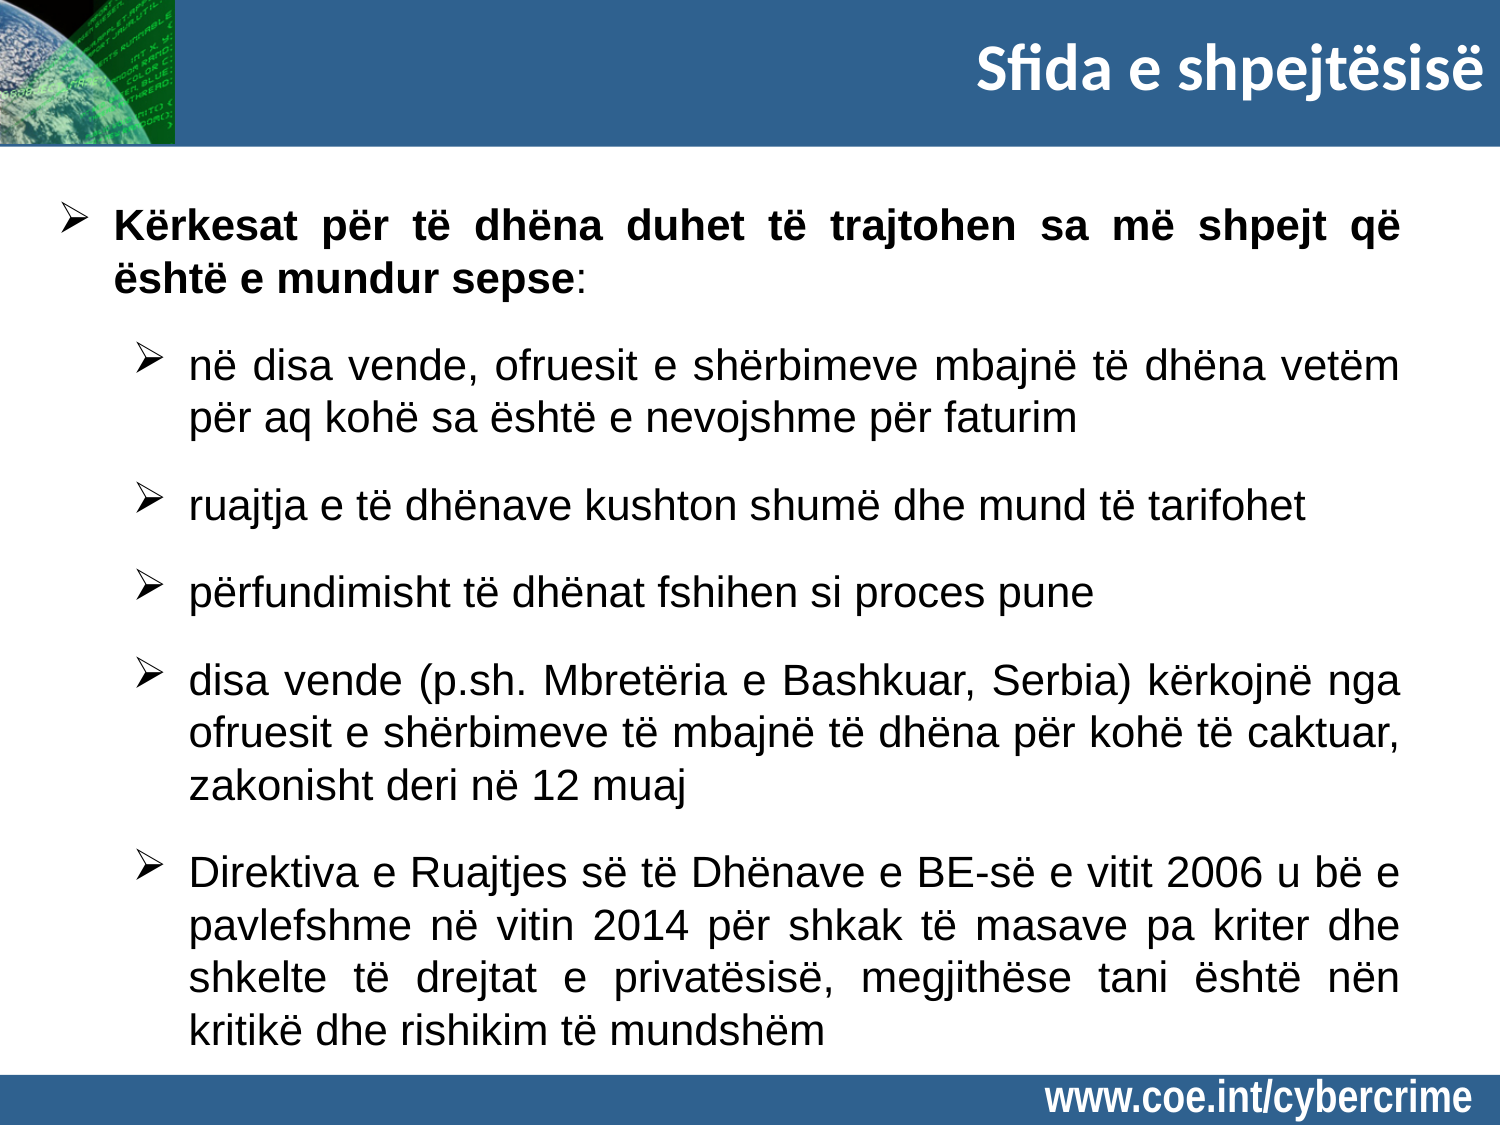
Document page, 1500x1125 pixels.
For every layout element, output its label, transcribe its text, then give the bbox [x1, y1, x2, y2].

picture [0, 0, 175, 144]
text_box [0, 1073, 1030, 1125]
text_box Kërkesat për të dhëna duhet të trajtohen sa më shpejt që është e mundur sepse: në disa vende, ofruesit e shërbimeve mbajnë të dhëna vetëm për aq kohë sa është e nevojshme për faturim ruajtja e të dhënave kushton shumë dhe mund të tarifohet përfundimisht të dhënat fshihen si proces pune disa vende (p.sh. Mbretëria e Bashkuar, Serbia) kërkojnë nga ofruesit e shërbimeve të mbajnë të dhëna për kohë të caktuar, zakonisht deri në 12 muaj Direktiva e Ruajtjes së të Dhënave e BE-së e vitit 2006 u bë e pavlefshme në vitin 2014 për shkak të masave pa kriter dhe shkelte të drejtat e privatësisë, megjithëse tani është nën kritikë dhe rishikim të mundshëm [42, 189, 1417, 1062]
text_box www.coe.int/cybercrime [1030, 1059, 1500, 1125]
text_box Sfida e shpejtësisë [177, 0, 1500, 149]
